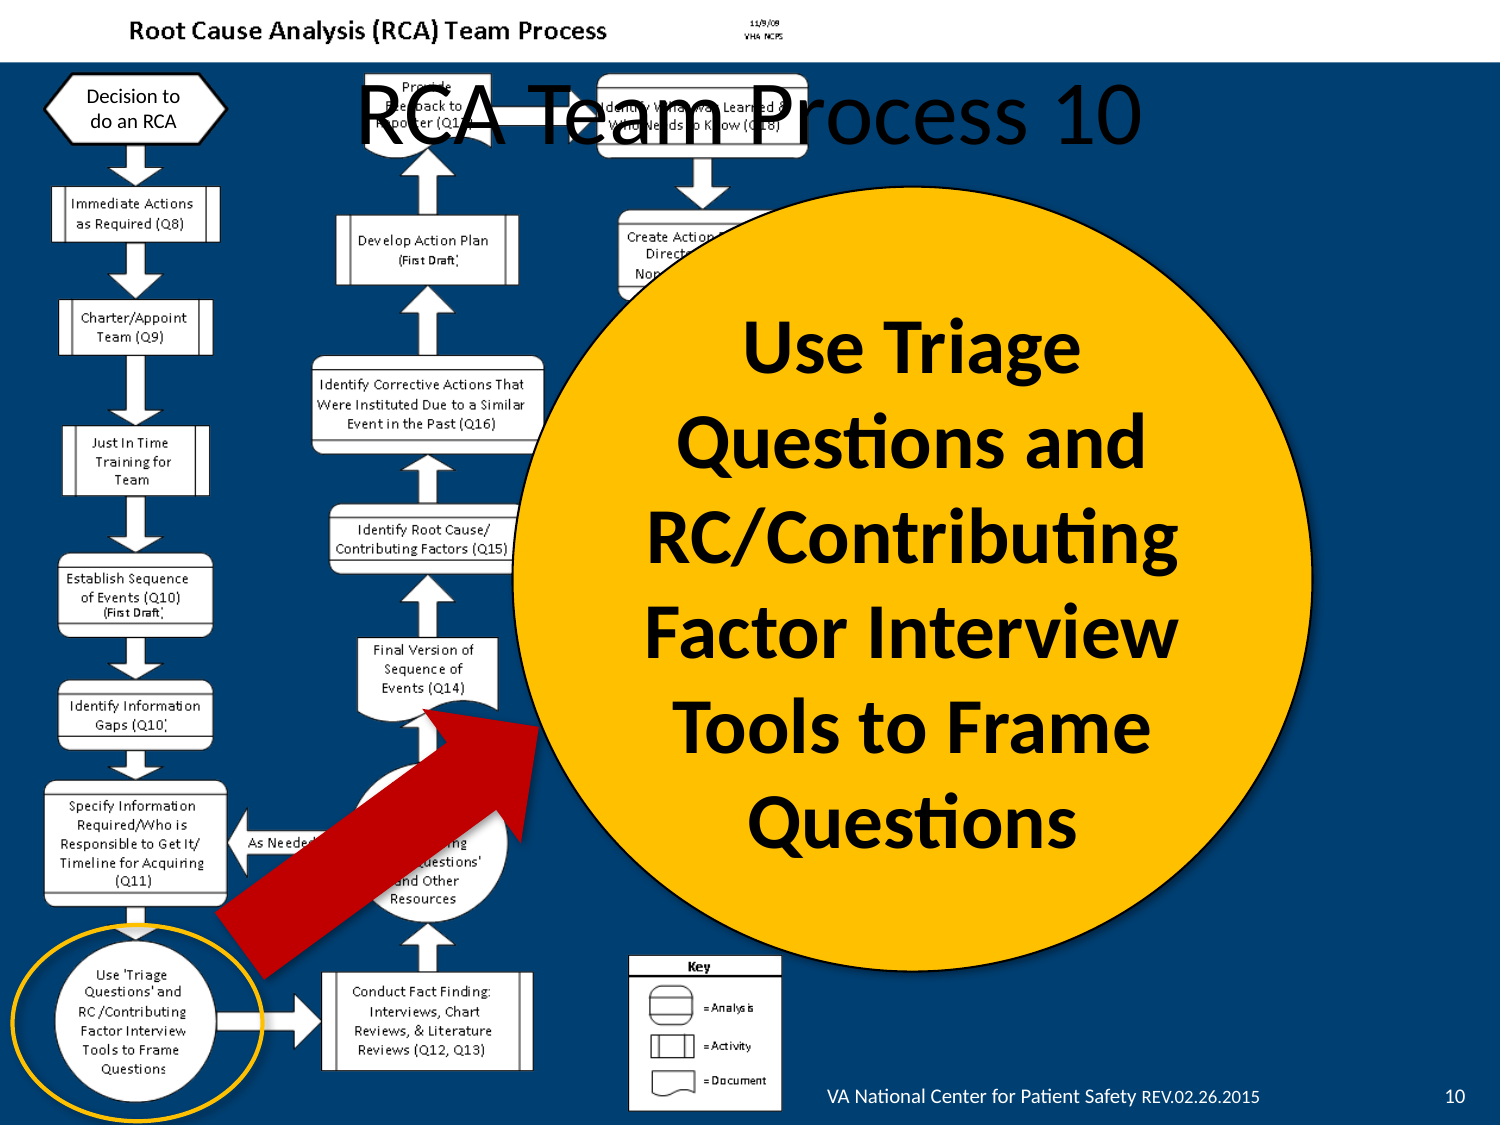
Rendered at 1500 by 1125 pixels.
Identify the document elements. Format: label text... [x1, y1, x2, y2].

picture [39, 0, 816, 1125]
title RCA Team Process 10 [75, 45, 1425, 233]
text_box [212, 706, 540, 982]
text_box [10, 922, 265, 1124]
text_box Use Triage Questions and RC/Contributing Factor Interview Tools to Frame Questions [510, 233, 1315, 974]
